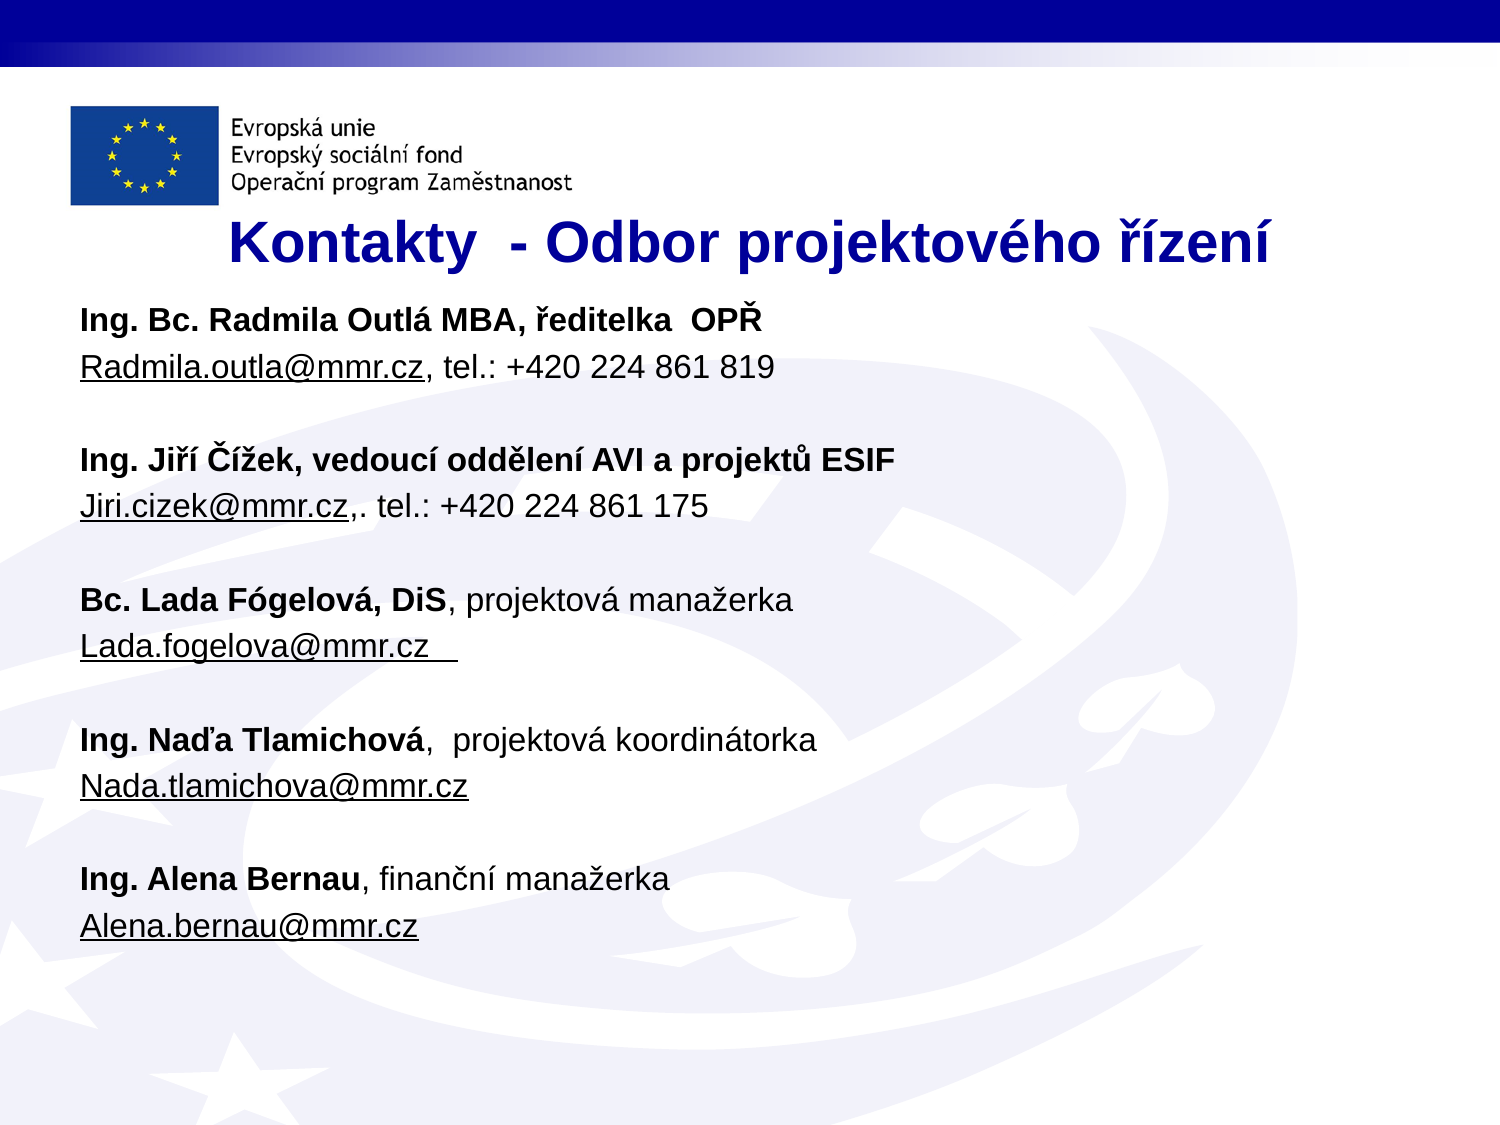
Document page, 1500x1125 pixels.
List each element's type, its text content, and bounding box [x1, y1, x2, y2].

list Ing. Bc. Radmila Outlá MBA, ředitelka OPŘ Radmila.outla@mmr.cz, tel.: +420 224 861 819 Ing. Jiří Čížek, vedoucí oddělení AVI a projektů ESIF Jiri.cizek@mmr.cz,. tel.: +420 224 861 175 Bc. Lada Fógelová, DiS, projektová manažerka Lada.fogelova@mmr.cz Ing. Naďa Tlamichová, projektová koordinátorka Nada.tlamichova@mmr.cz Ing. Alena Bernau, finanční manažerka Alena.bernau@mmr.cz [64, 290, 1436, 1059]
title Kontakty - Odbor projektového řízení [64, 196, 1436, 290]
picture [41, 79, 597, 237]
